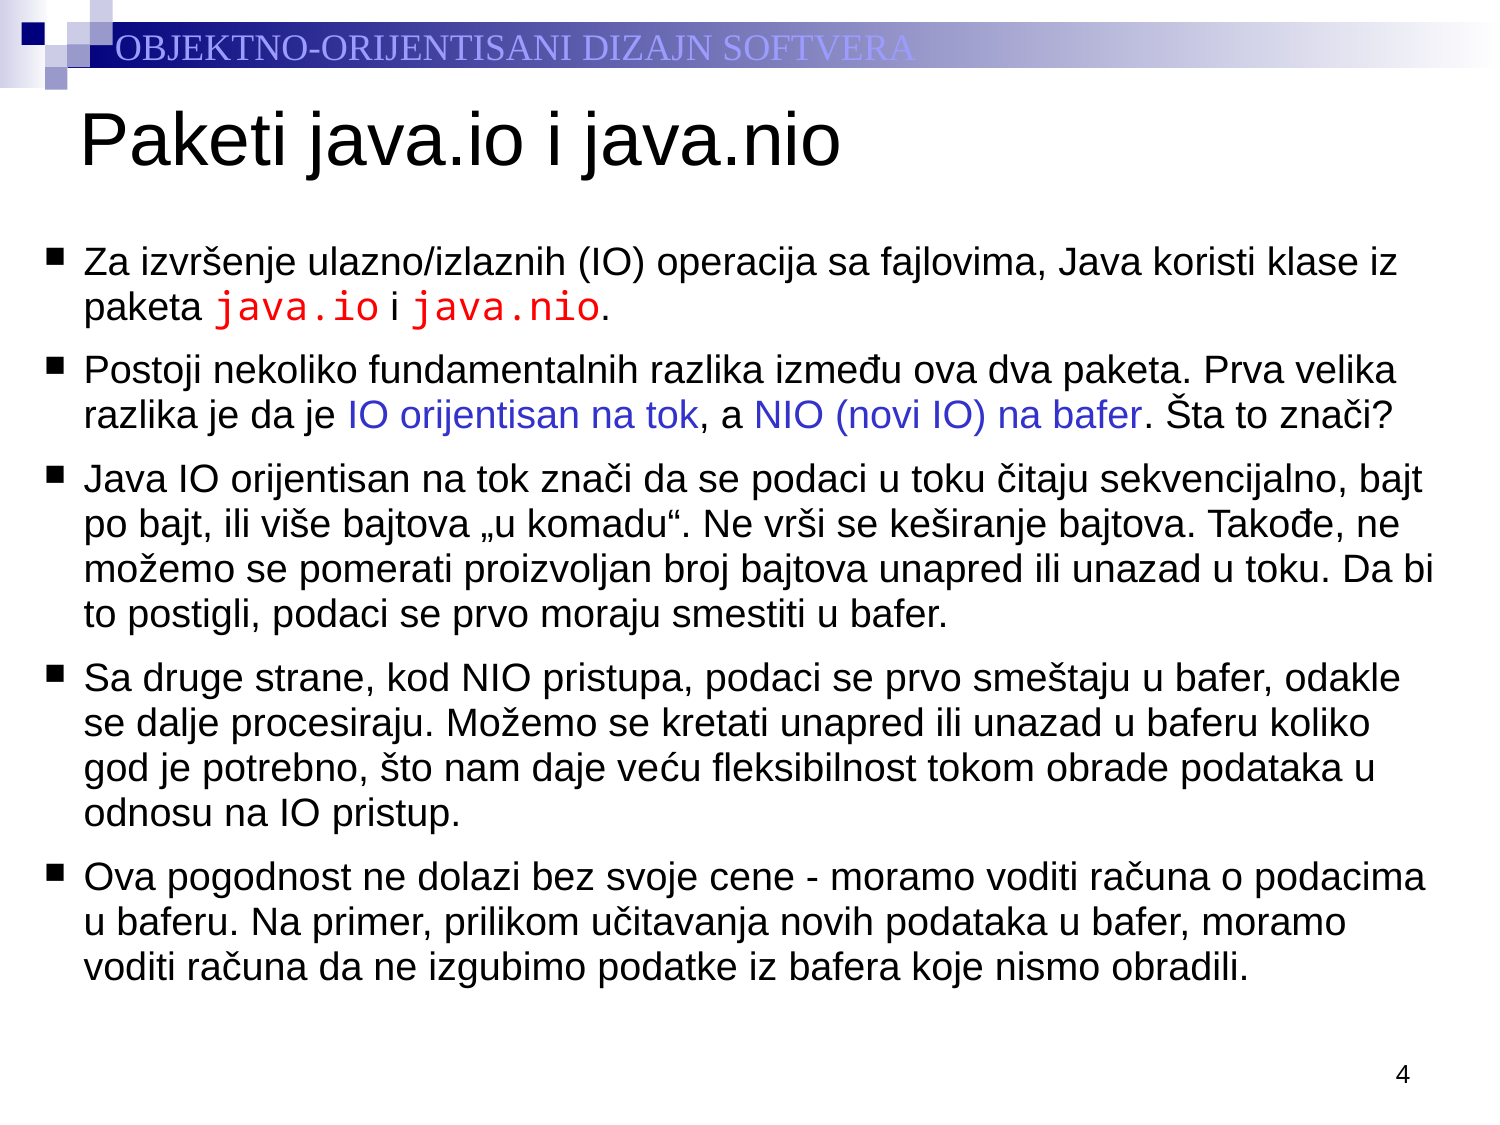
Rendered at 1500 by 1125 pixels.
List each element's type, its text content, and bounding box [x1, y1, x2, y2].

title Paketi java.io i java.nio [64, 86, 869, 185]
text_box Za izvršenje ulazno/izlaznih (IO) operacija sa fajlovima, Java koristi klase iz paketa java.io i java.nio. Postoji nekoliko fundamentalnih razlika između ova dva paketa. Prva velika razlika je da je IO orijentisan na tok, a NIO (novi IO) na bafer. Šta to znači? Java IO orijentisan na tok znači da se podaci u toku čitaju sekvencijalno, bajt po bajt, ili više bajtova „u komadu“. Ne vrši se keširanje bajtova. Takođe, ne možemo se pomerati proizvoljan broj bajtova unapred ili unazad u toku. Da bi to postigli, podaci se prvo moraju smestiti u bafer. Sa druge strane, kod NIO pristupa, podaci se prvo smeštaju u bafer, odakle se dalje procesiraju. Možemo se kretati unapred ili unazad u baferu koliko god je potrebno, što nam daje veću fleksibilnost tokom obrade podataka u odnosu na IO pristup. Ova pogodnost ne dolazi bez svoje cene - moramo voditi računa o podacima u baferu. Na primer, prilikom učitavanja novih podataka u bafer, moramo voditi računa da ne izgubimo podatke iz bafera koje nismo obradili. [29, 231, 1459, 1035]
slide_number 4 [1074, 1024, 1426, 1101]
